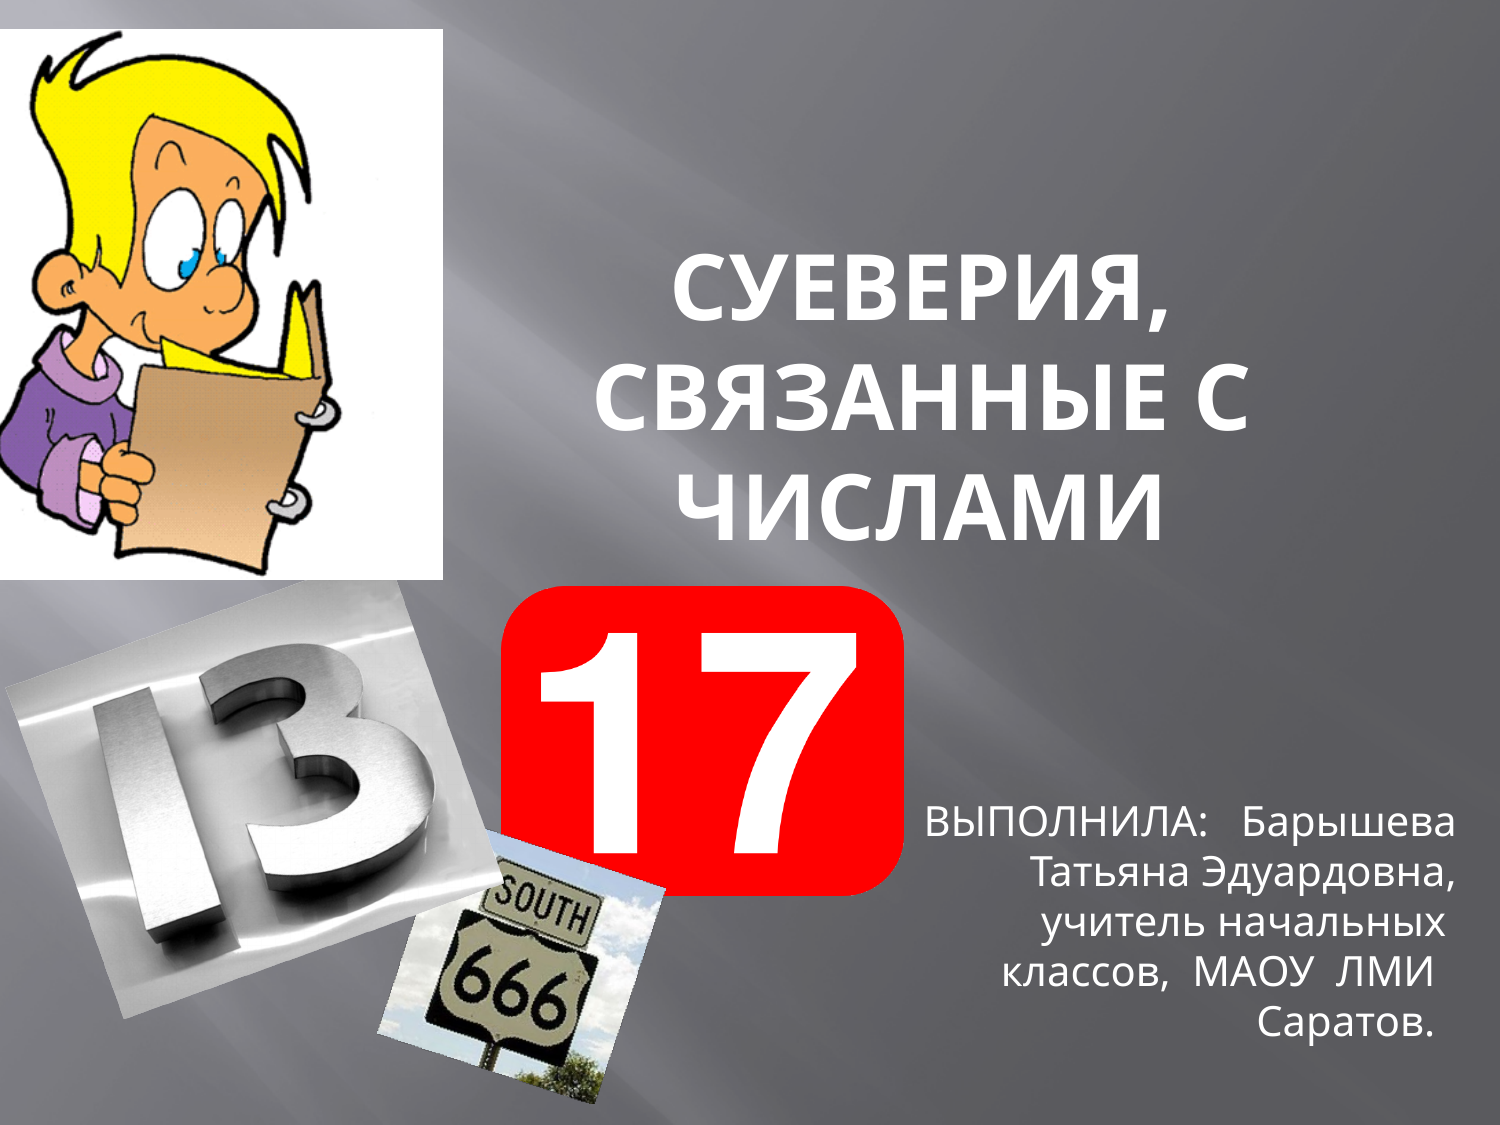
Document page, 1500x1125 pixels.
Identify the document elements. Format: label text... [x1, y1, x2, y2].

subtitle ВЫПОЛНИЛА: Барышева Татьяна Эдуардовна, учитель начальных классов, МАОУ ЛМИ Саратов. [903, 786, 1472, 1095]
title Суеверия, связанные с числами [478, 224, 1413, 669]
picture [0, 29, 904, 1104]
